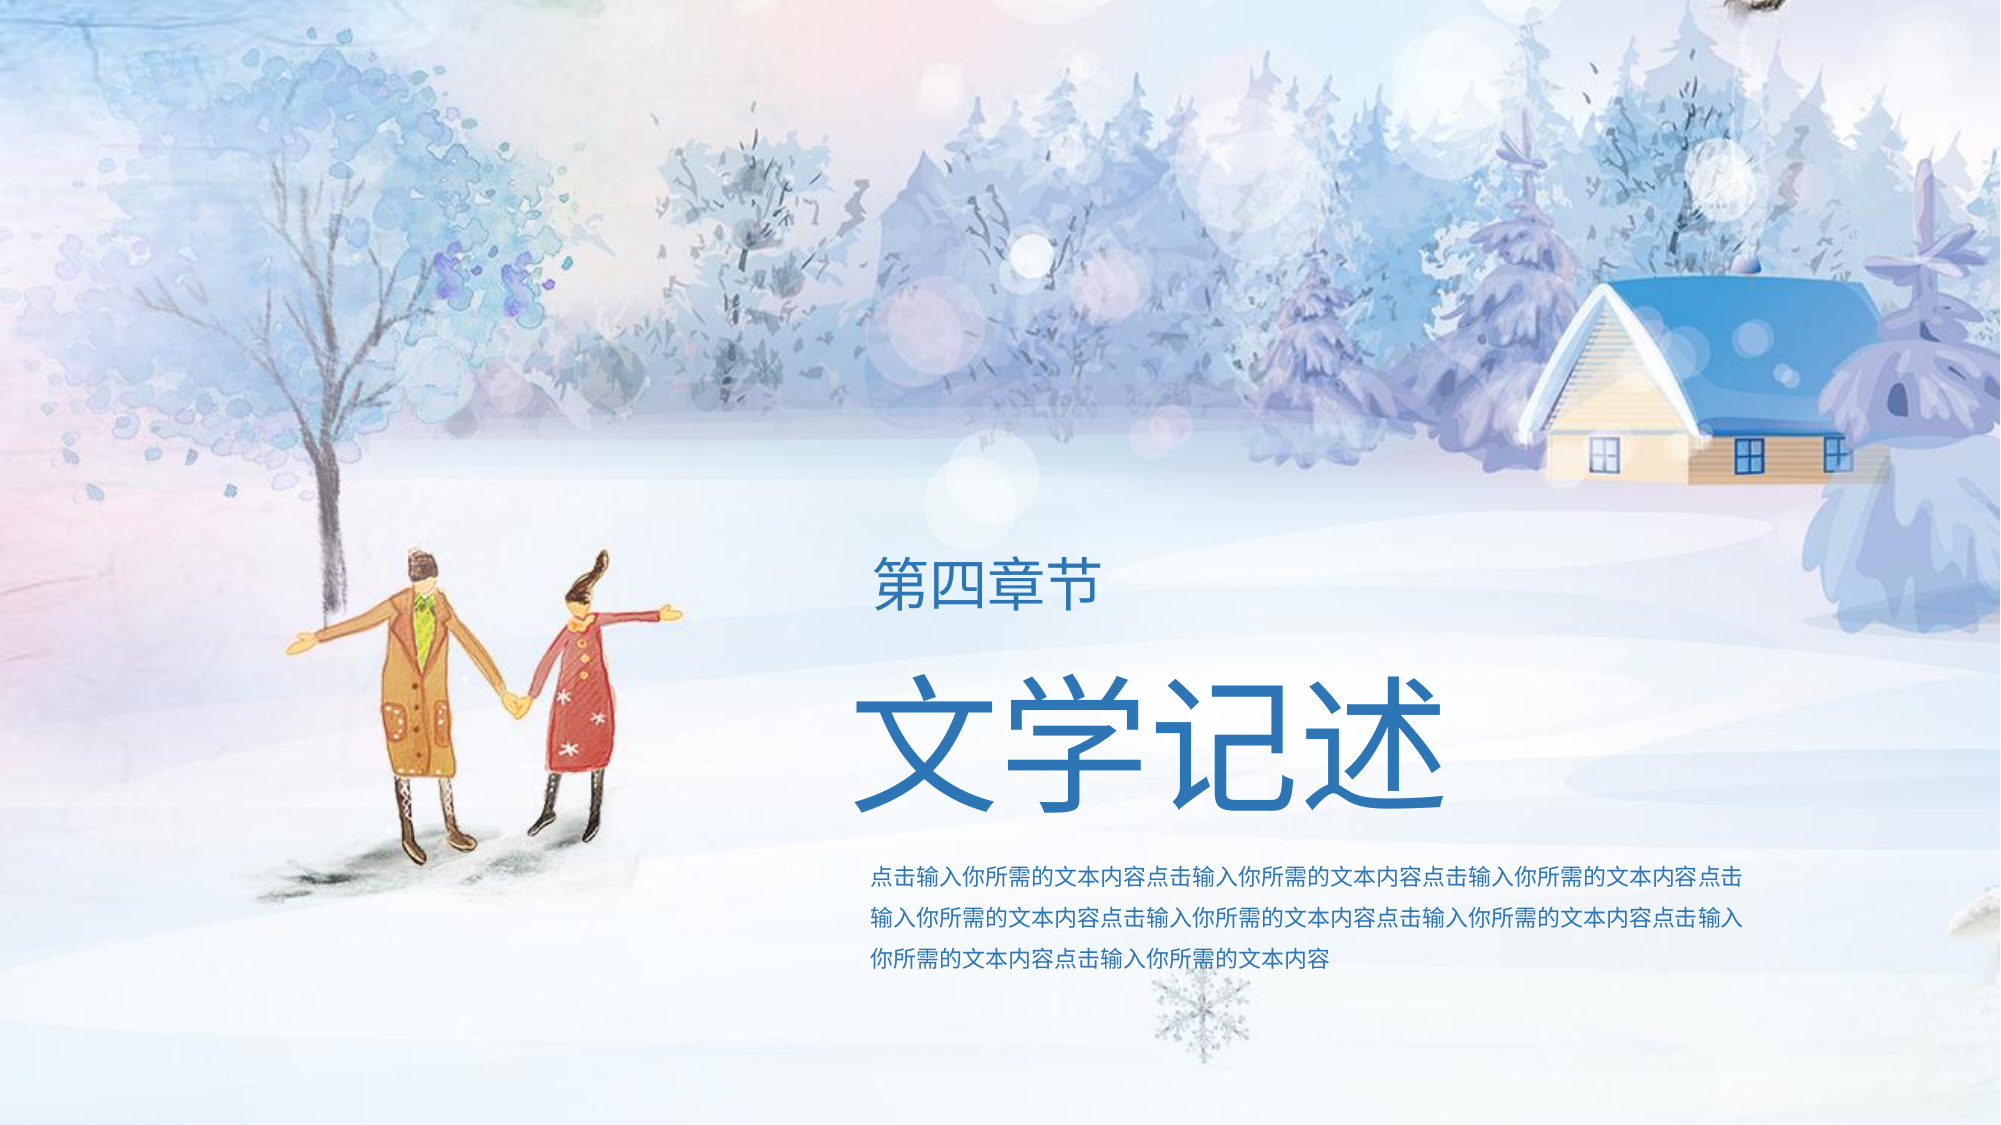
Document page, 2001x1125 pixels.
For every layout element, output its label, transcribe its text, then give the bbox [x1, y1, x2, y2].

text_box 点击输入你所需的文本内容点击输入你所需的文本内容点击输入你所需的文本内容点击输入你所需的文本内容点击输入你所需的文本内容点击输入你所需的文本内容点击输入你所需的文本内容点击输入你所需的文本内容 [855, 840, 1762, 980]
text_box 文学记述 [834, 643, 1762, 839]
picture [0, 0, 2000, 1125]
text_box 第四章节 [856, 541, 1144, 626]
